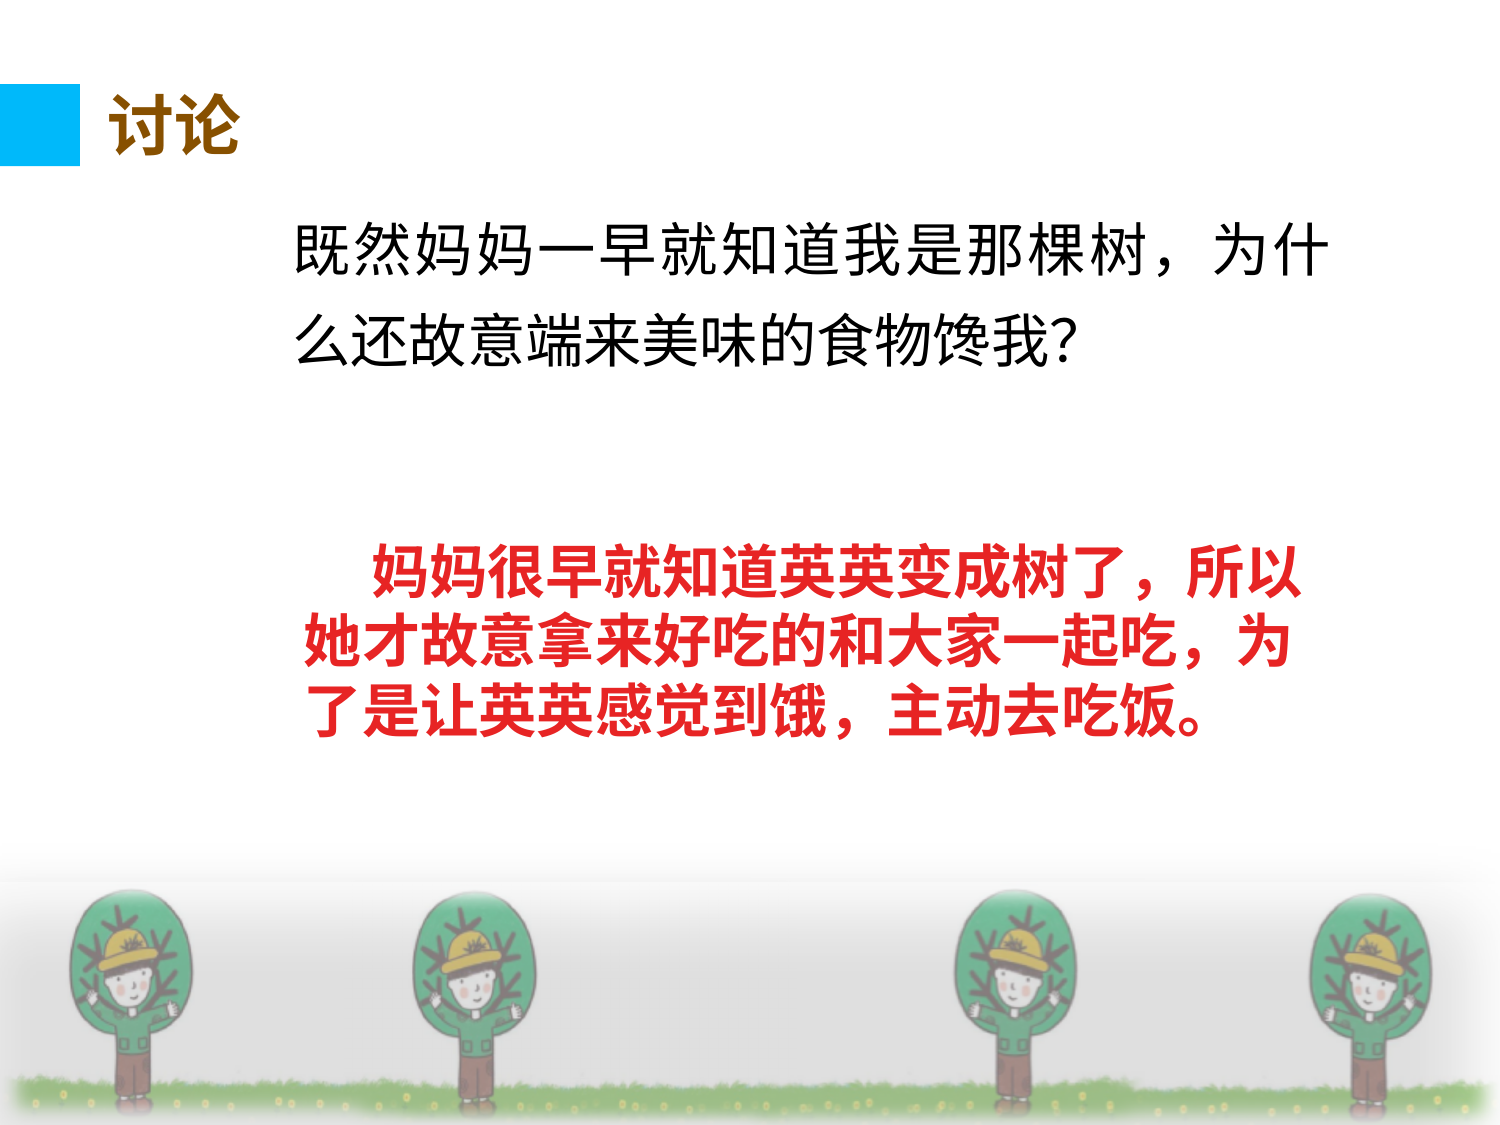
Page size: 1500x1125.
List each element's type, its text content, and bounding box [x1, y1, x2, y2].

text_box [0, 82, 82, 168]
text_box 妈妈很早就知道英英变成树了，所以她才故意拿来好吃的和大家一起吃，为了是让英英感觉到饿，主动去吃饭。 [289, 527, 1365, 752]
text_box 既然妈妈一早就知道我是那棵树，为什么还故意端来美味的食物馋我？ [277, 184, 1347, 382]
text_box 讨论 [93, 76, 257, 172]
